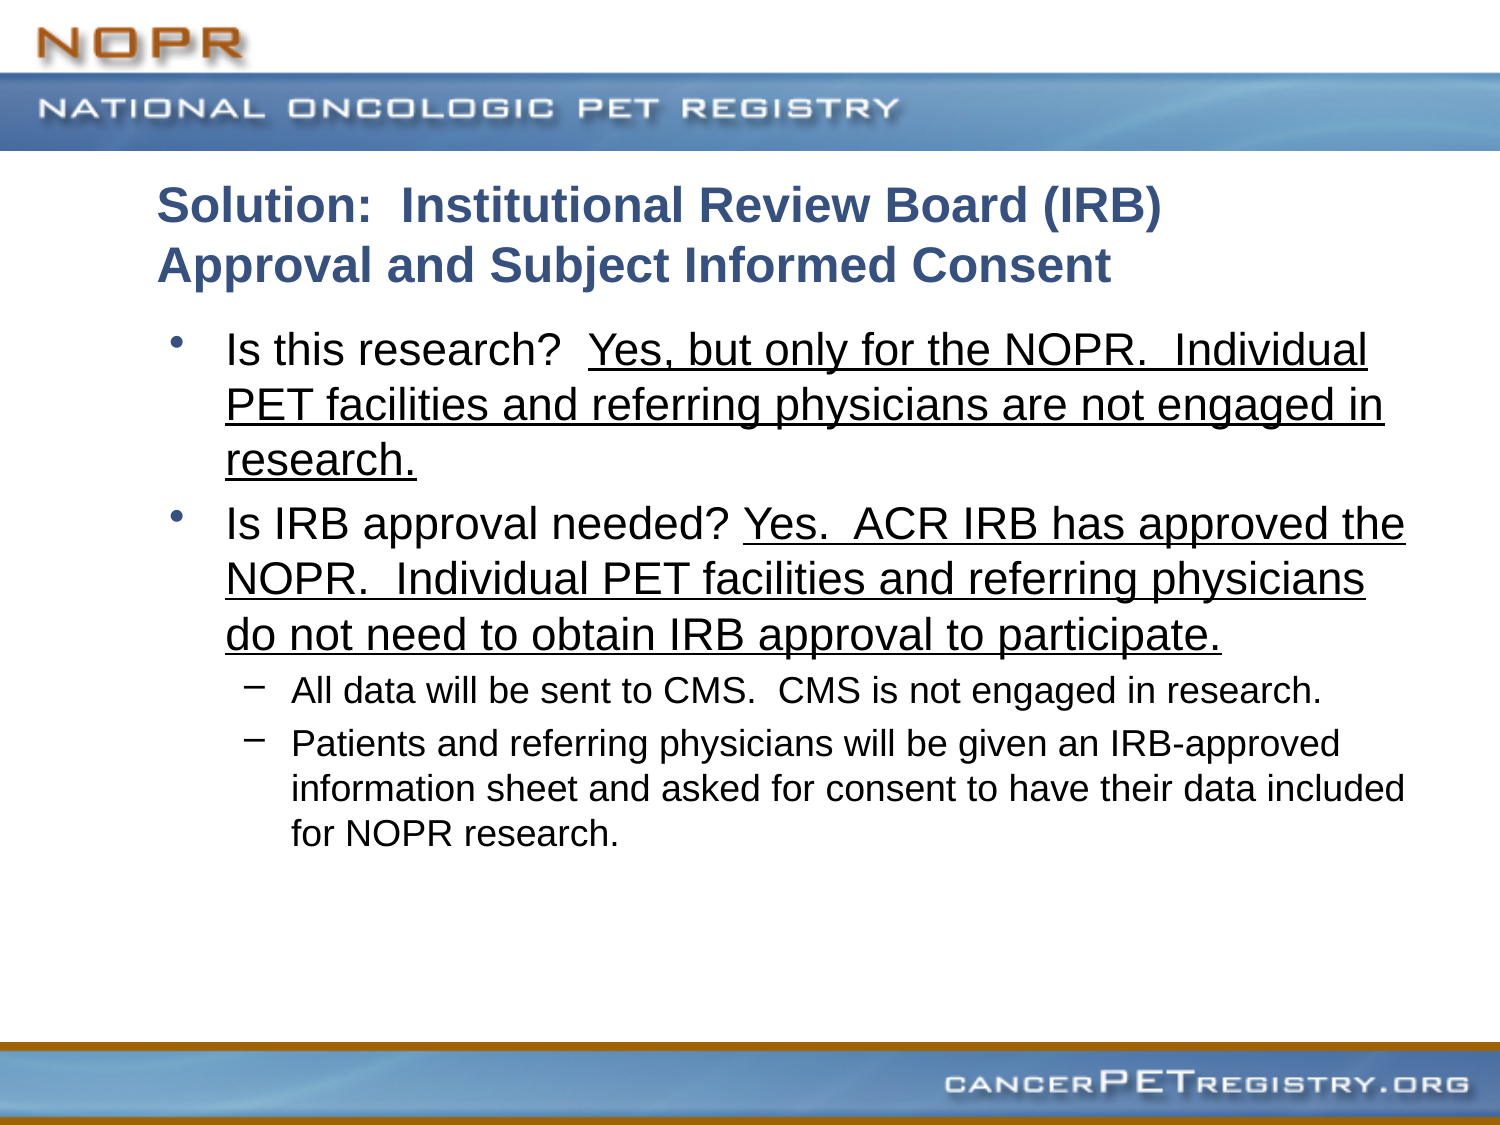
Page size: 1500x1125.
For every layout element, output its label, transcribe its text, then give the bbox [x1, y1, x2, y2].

list Is this research? Yes, but only for the NOPR. Individual PET facilities and referring physicians are not engaged in research. Is IRB approval needed? Yes. ACR IRB has approved the NOPR. Individual PET facilities and referring physicians do not need to obtain IRB approval to participate. All data will be sent to CMS. CMS is not engaged in research. Patients and referring physicians will be given an IRB-approved information sheet and asked for consent to have their data included for NOPR research. [153, 312, 1442, 784]
title Solution: Institutional Review Board (IRB) Approval and Subject Informed Consent [141, 212, 1363, 313]
picture [0, 1042, 1500, 1125]
picture [0, 24, 1500, 151]
